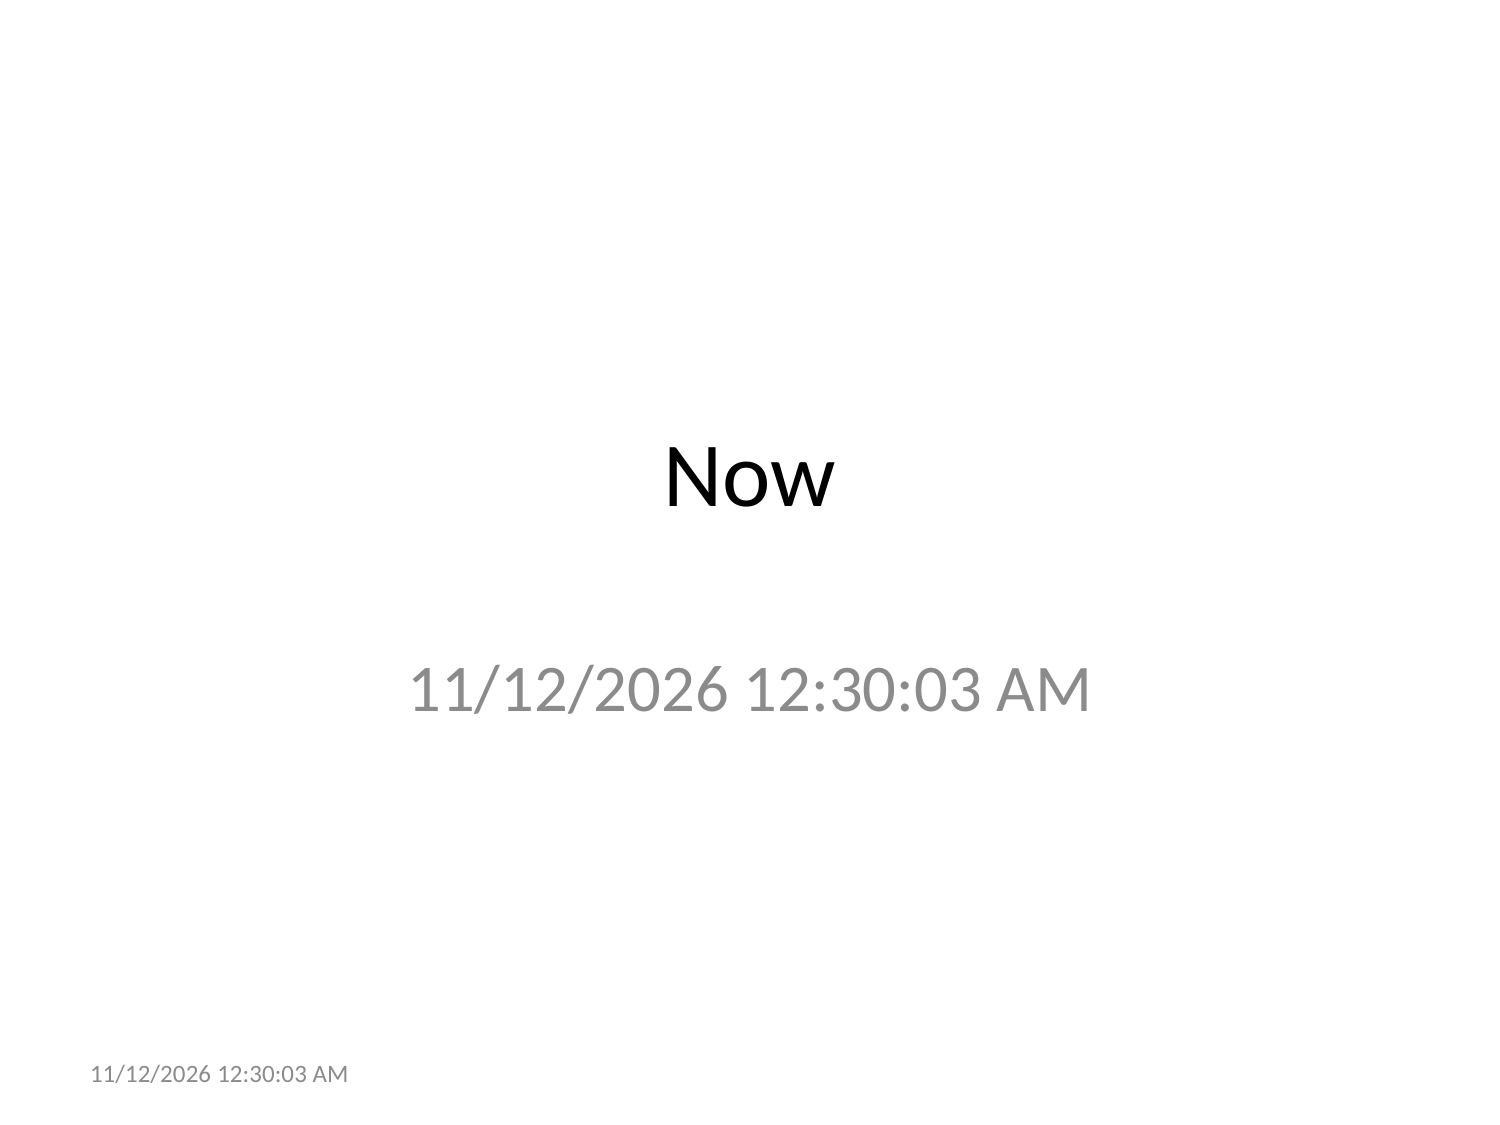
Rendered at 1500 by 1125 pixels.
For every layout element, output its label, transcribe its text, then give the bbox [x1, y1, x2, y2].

title Now [112, 349, 1388, 591]
subtitle 2011-12-19 10:20:04 AM [225, 637, 1275, 925]
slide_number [75, 1042, 425, 1103]
